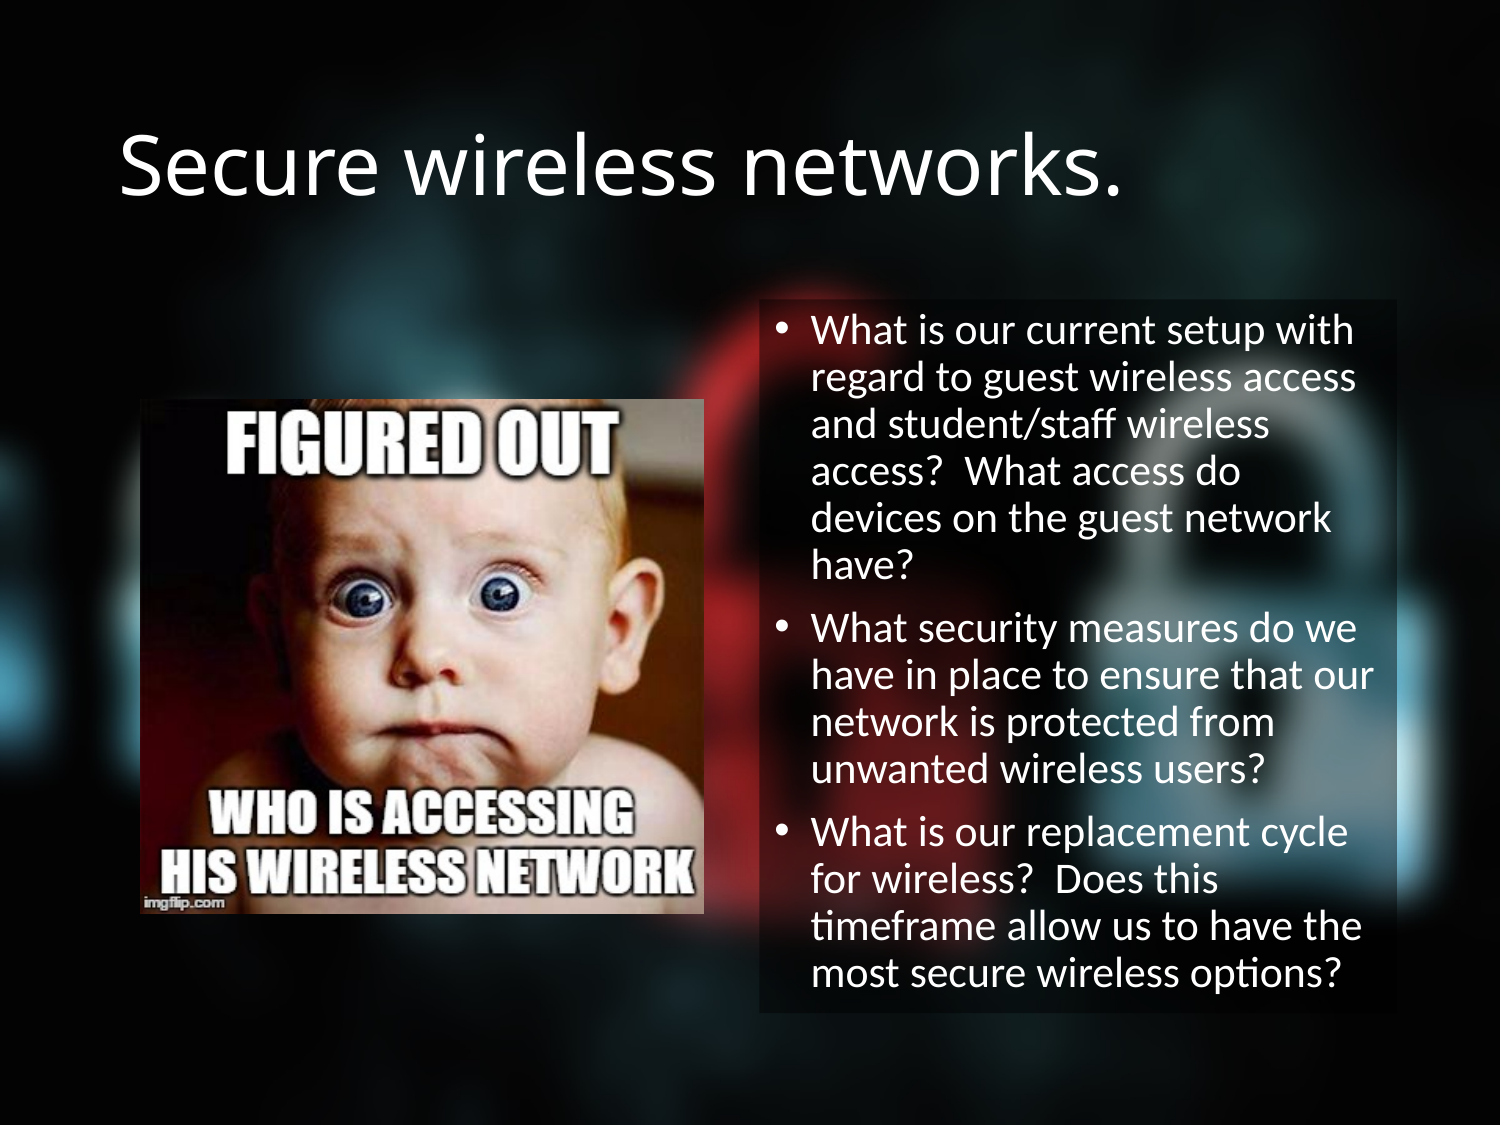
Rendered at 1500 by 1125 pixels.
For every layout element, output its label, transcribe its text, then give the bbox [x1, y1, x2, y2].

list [140, 399, 704, 914]
title Secure wireless networks. [103, 59, 1397, 278]
list What is our current setup with regard to guest wireless access and student/staff wireless access? What access do devices on the guest network have? What security measures do we have in place to ensure that our network is protected from unwanted wireless users? What is our replacement cycle for wireless? Does this timeframe allow us to have the most secure wireless options? [759, 299, 1397, 1014]
picture [0, 0, 1500, 1125]
